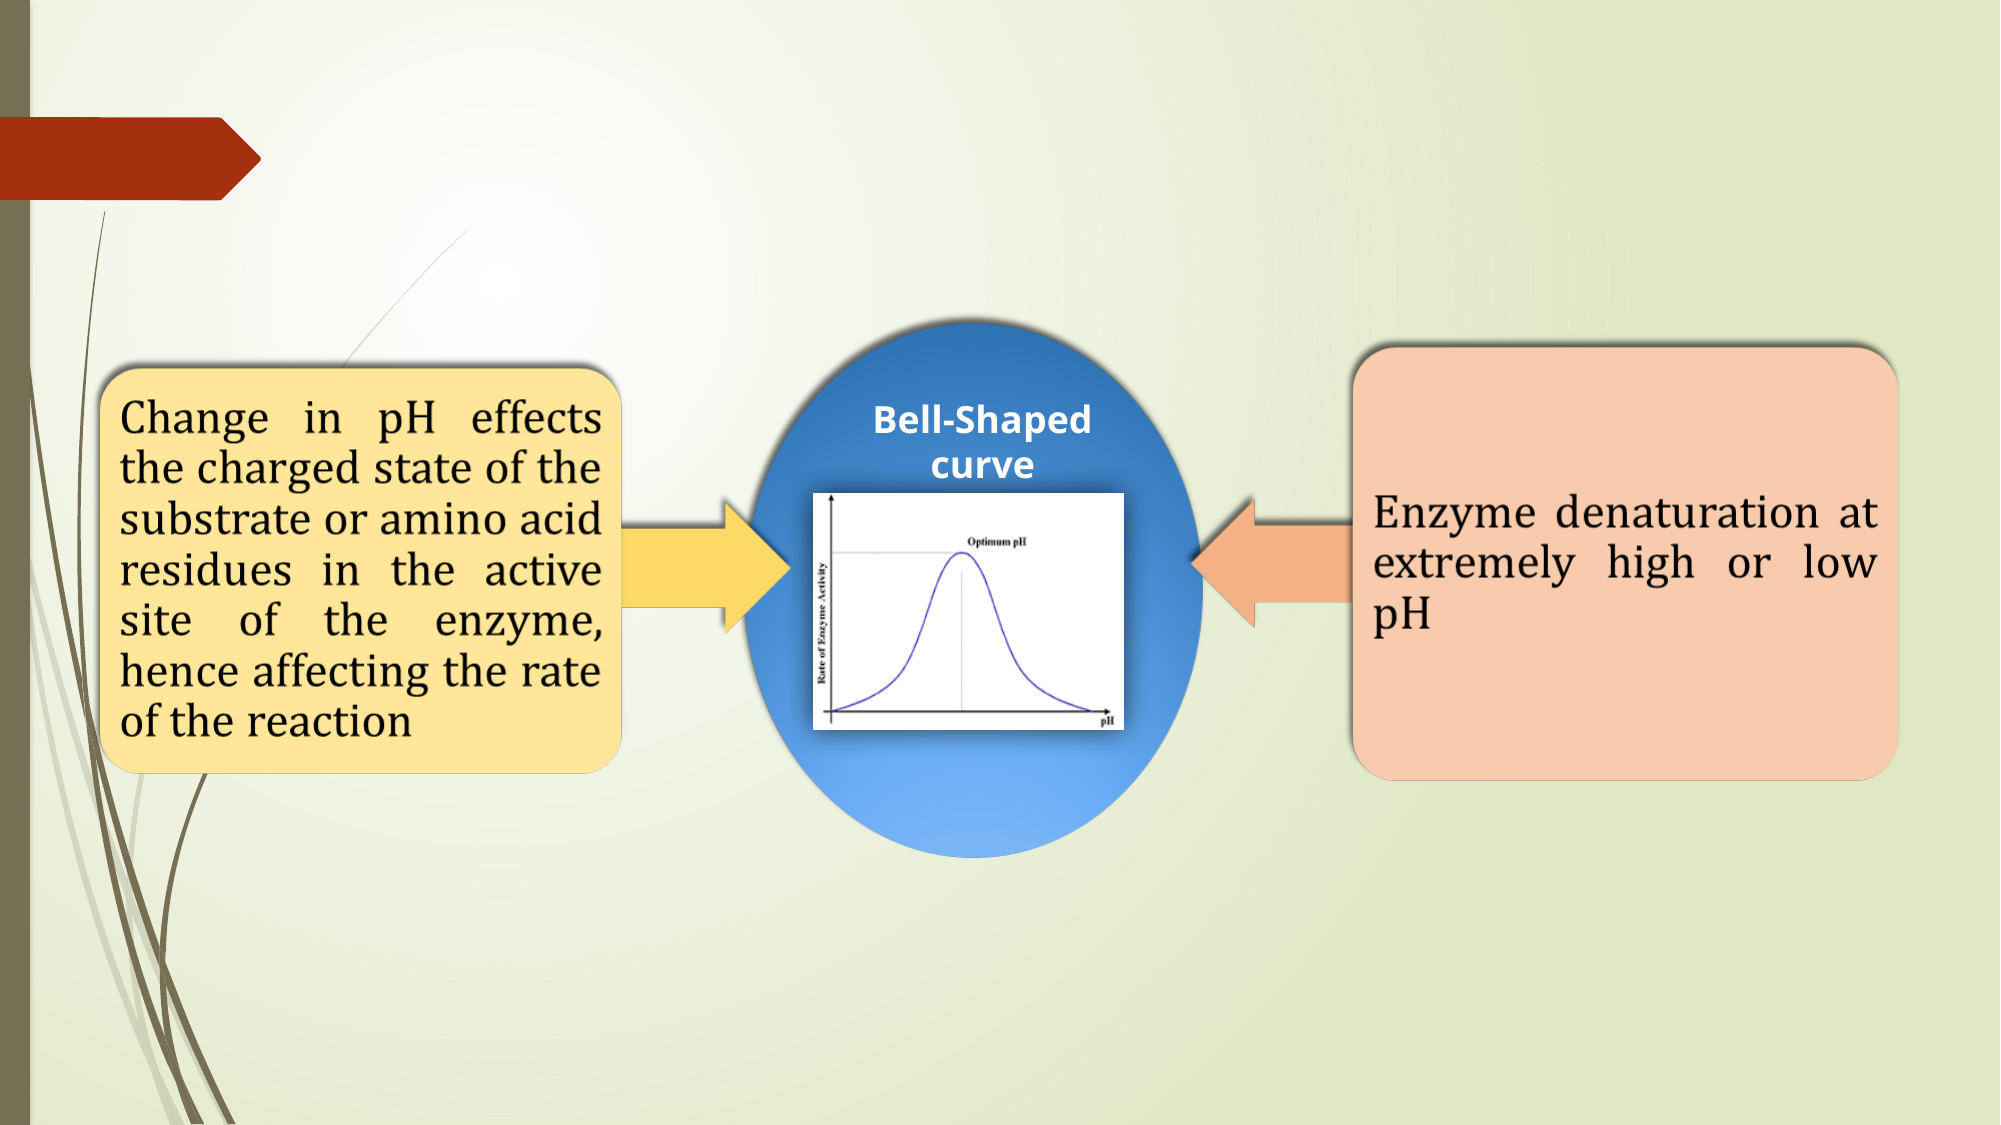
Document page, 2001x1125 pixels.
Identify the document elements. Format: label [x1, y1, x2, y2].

picture [79, 113, 1926, 1003]
